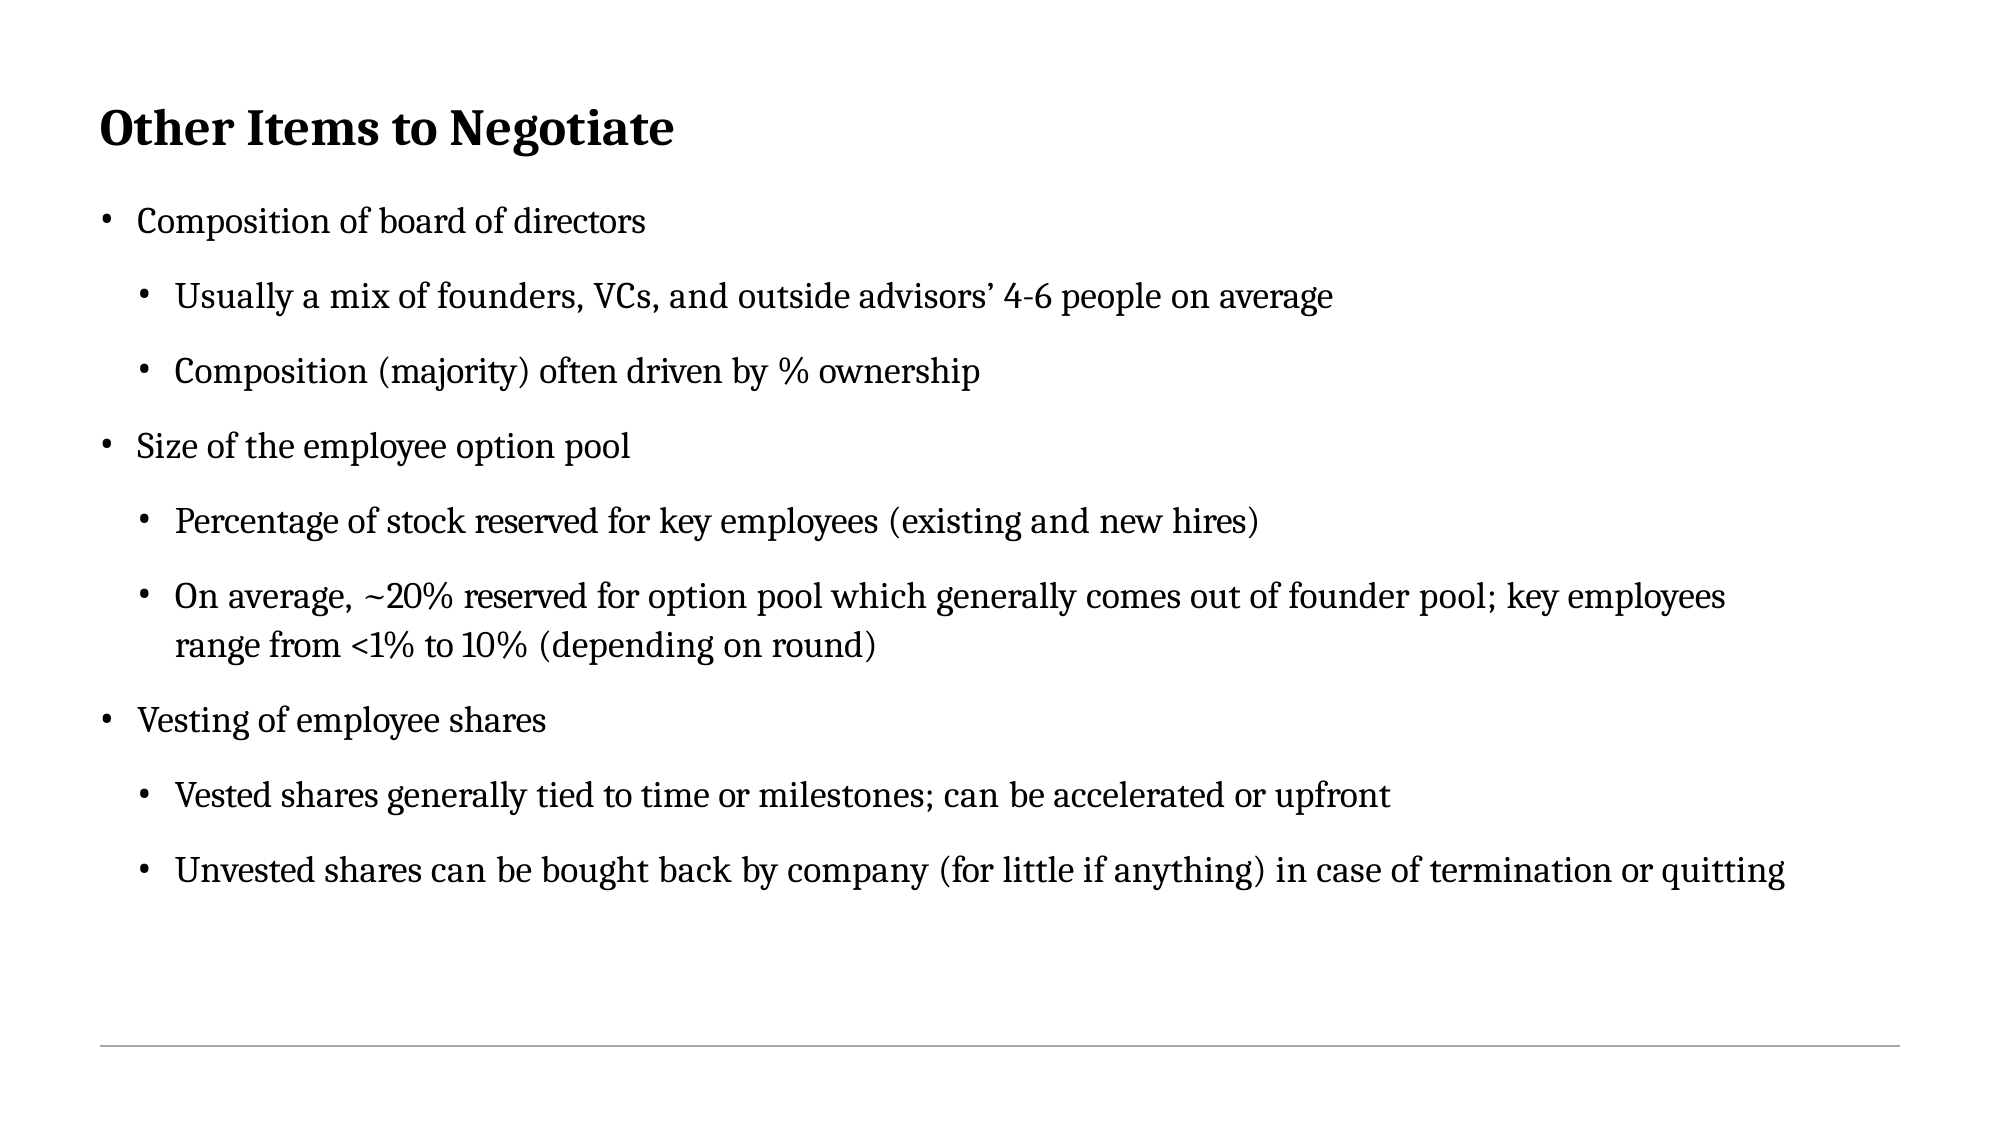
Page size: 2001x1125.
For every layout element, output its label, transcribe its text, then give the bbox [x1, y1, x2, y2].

text_box Composition of board of directors Usually a mix of founders, VCs, and outside advisors’ 4-6 people on average Composition (majority) often driven by % ownership Size of the employee option pool Percentage of stock reserved for key employees (existing and new hires) On average, ~20% reserved for option pool which generally comes out of founder pool; key employees range from <1% to 10% (depending on round) Vesting of employee shares Vested shares generally tied to time or milestones; can be accelerated or upfront Unvested shares can be bought back by company (for little if anything) in case of termination or quitting [97, 193, 1854, 891]
title Other Items to Negotiate [97, 91, 697, 193]
